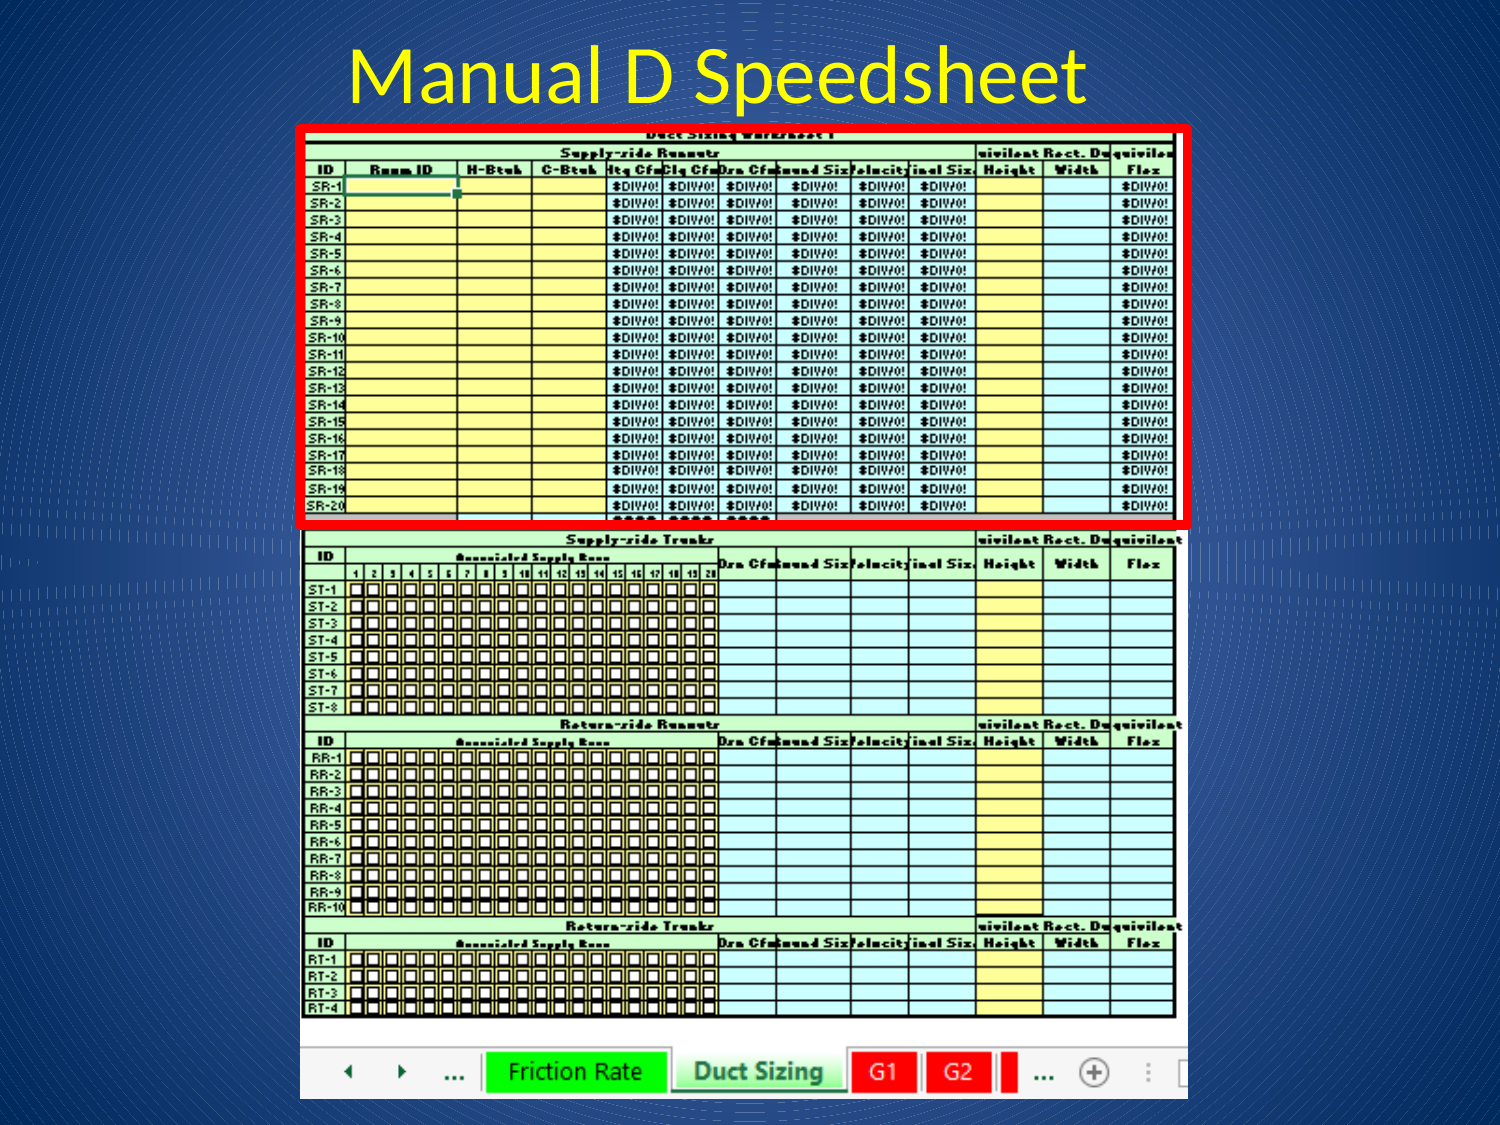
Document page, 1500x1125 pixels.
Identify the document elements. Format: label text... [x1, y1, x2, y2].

picture [299, 128, 1188, 1099]
text_box Manual D Speedsheet [331, 12, 1104, 126]
